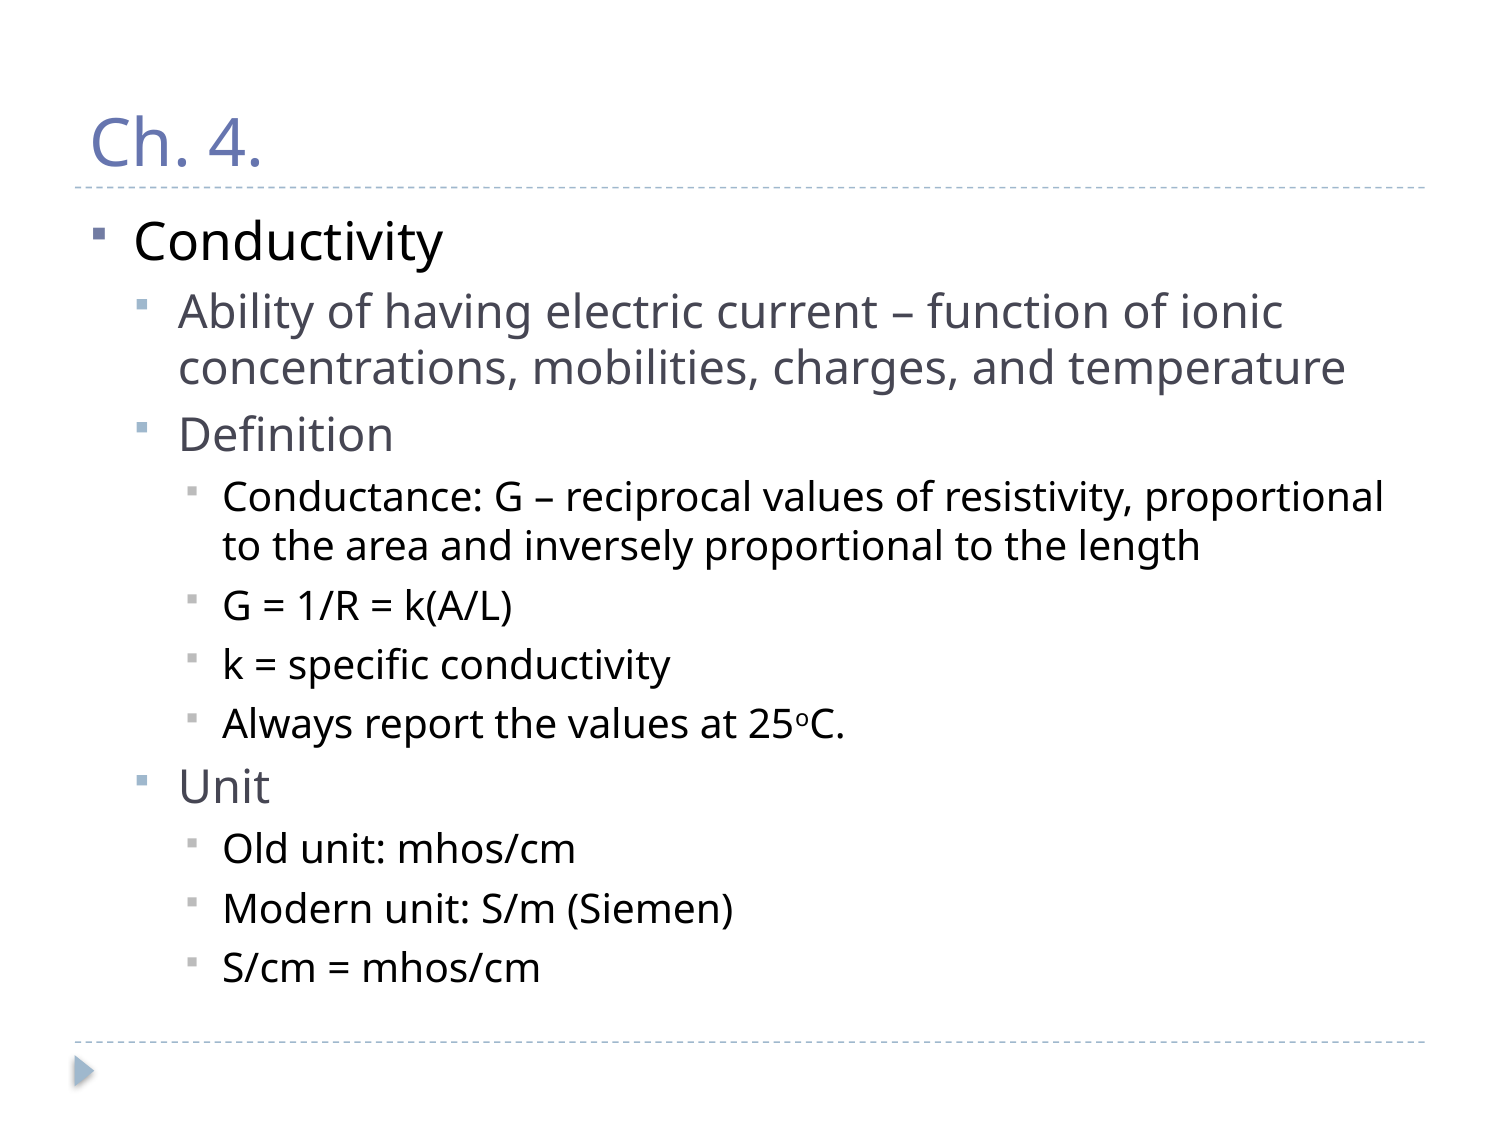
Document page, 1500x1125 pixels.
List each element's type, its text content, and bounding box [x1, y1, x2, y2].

title Ch. 4. [75, 24, 1425, 188]
